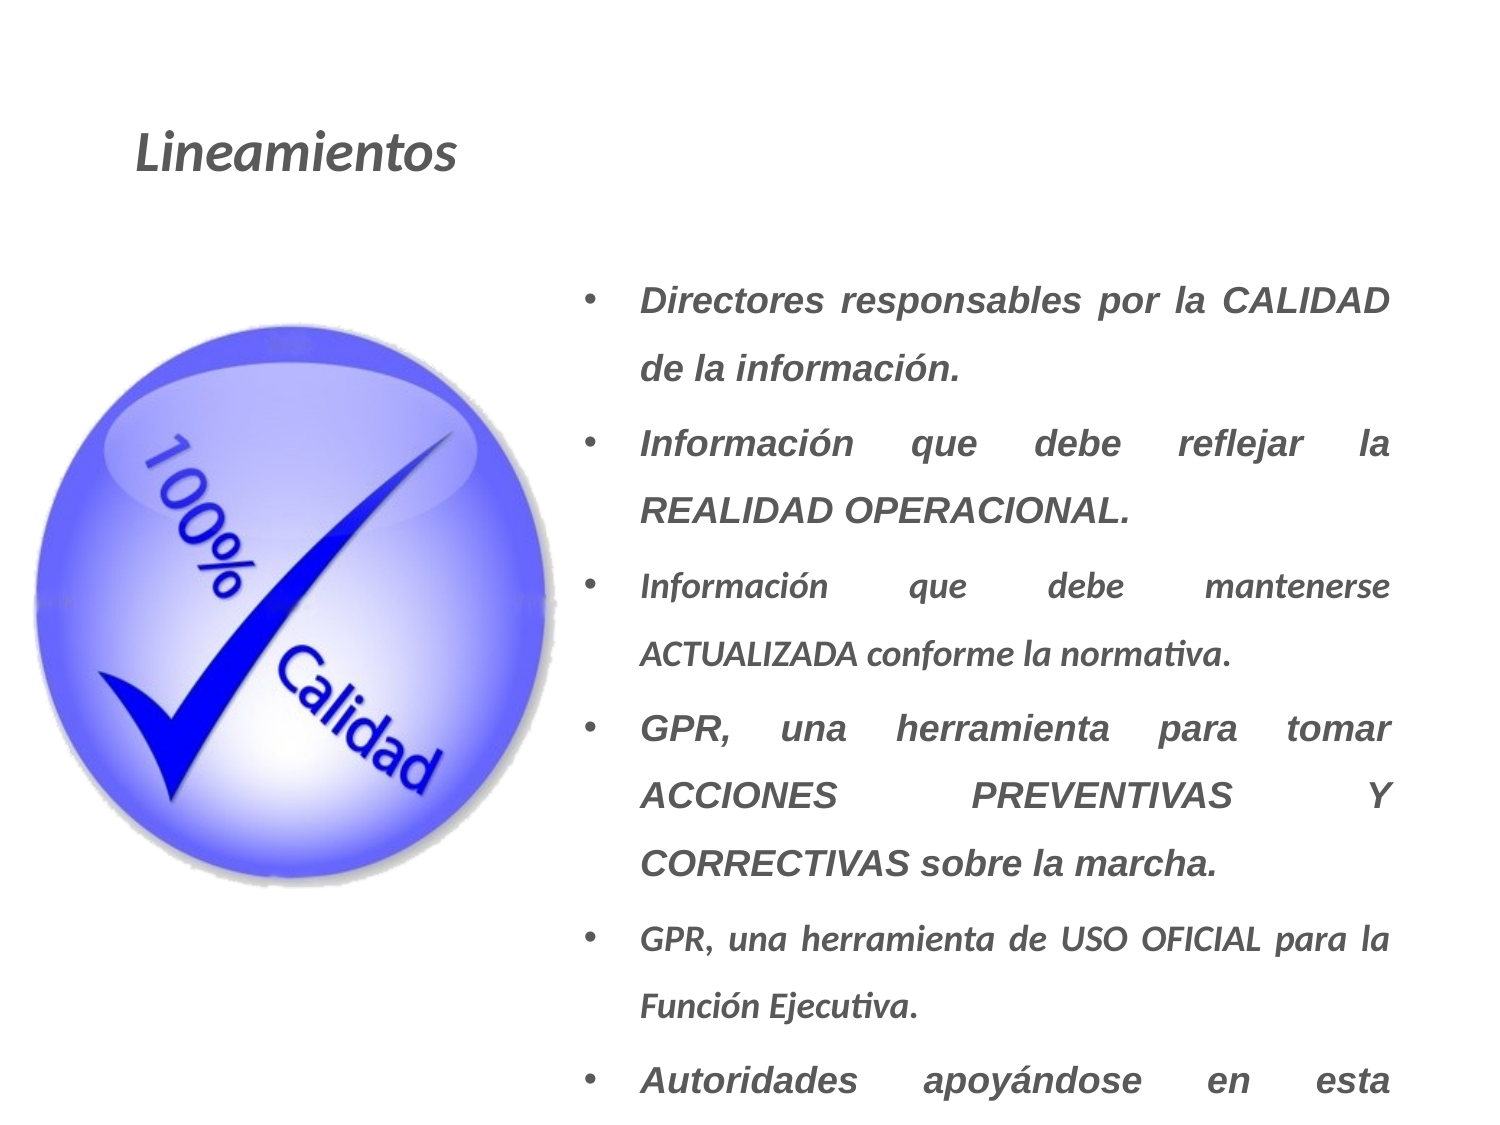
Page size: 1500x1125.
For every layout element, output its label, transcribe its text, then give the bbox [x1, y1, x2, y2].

text_box Lineamientos [120, 118, 1228, 178]
picture [31, 321, 558, 890]
text_box Directores responsables por la CALIDAD de la información. Información que debe reflejar la REALIDAD OPERACIONAL. Información que debe mantenerse ACTUALIZADA conforme la normativa. GPR, una herramienta para tomar ACCIONES PREVENTIVAS Y CORRECTIVAS sobre la marcha. GPR, una herramienta de USO OFICIAL para la Función Ejecutiva. Autoridades apoyándose en esta herramienta para la TOMA DE DECISIONES. [569, 246, 1406, 1017]
